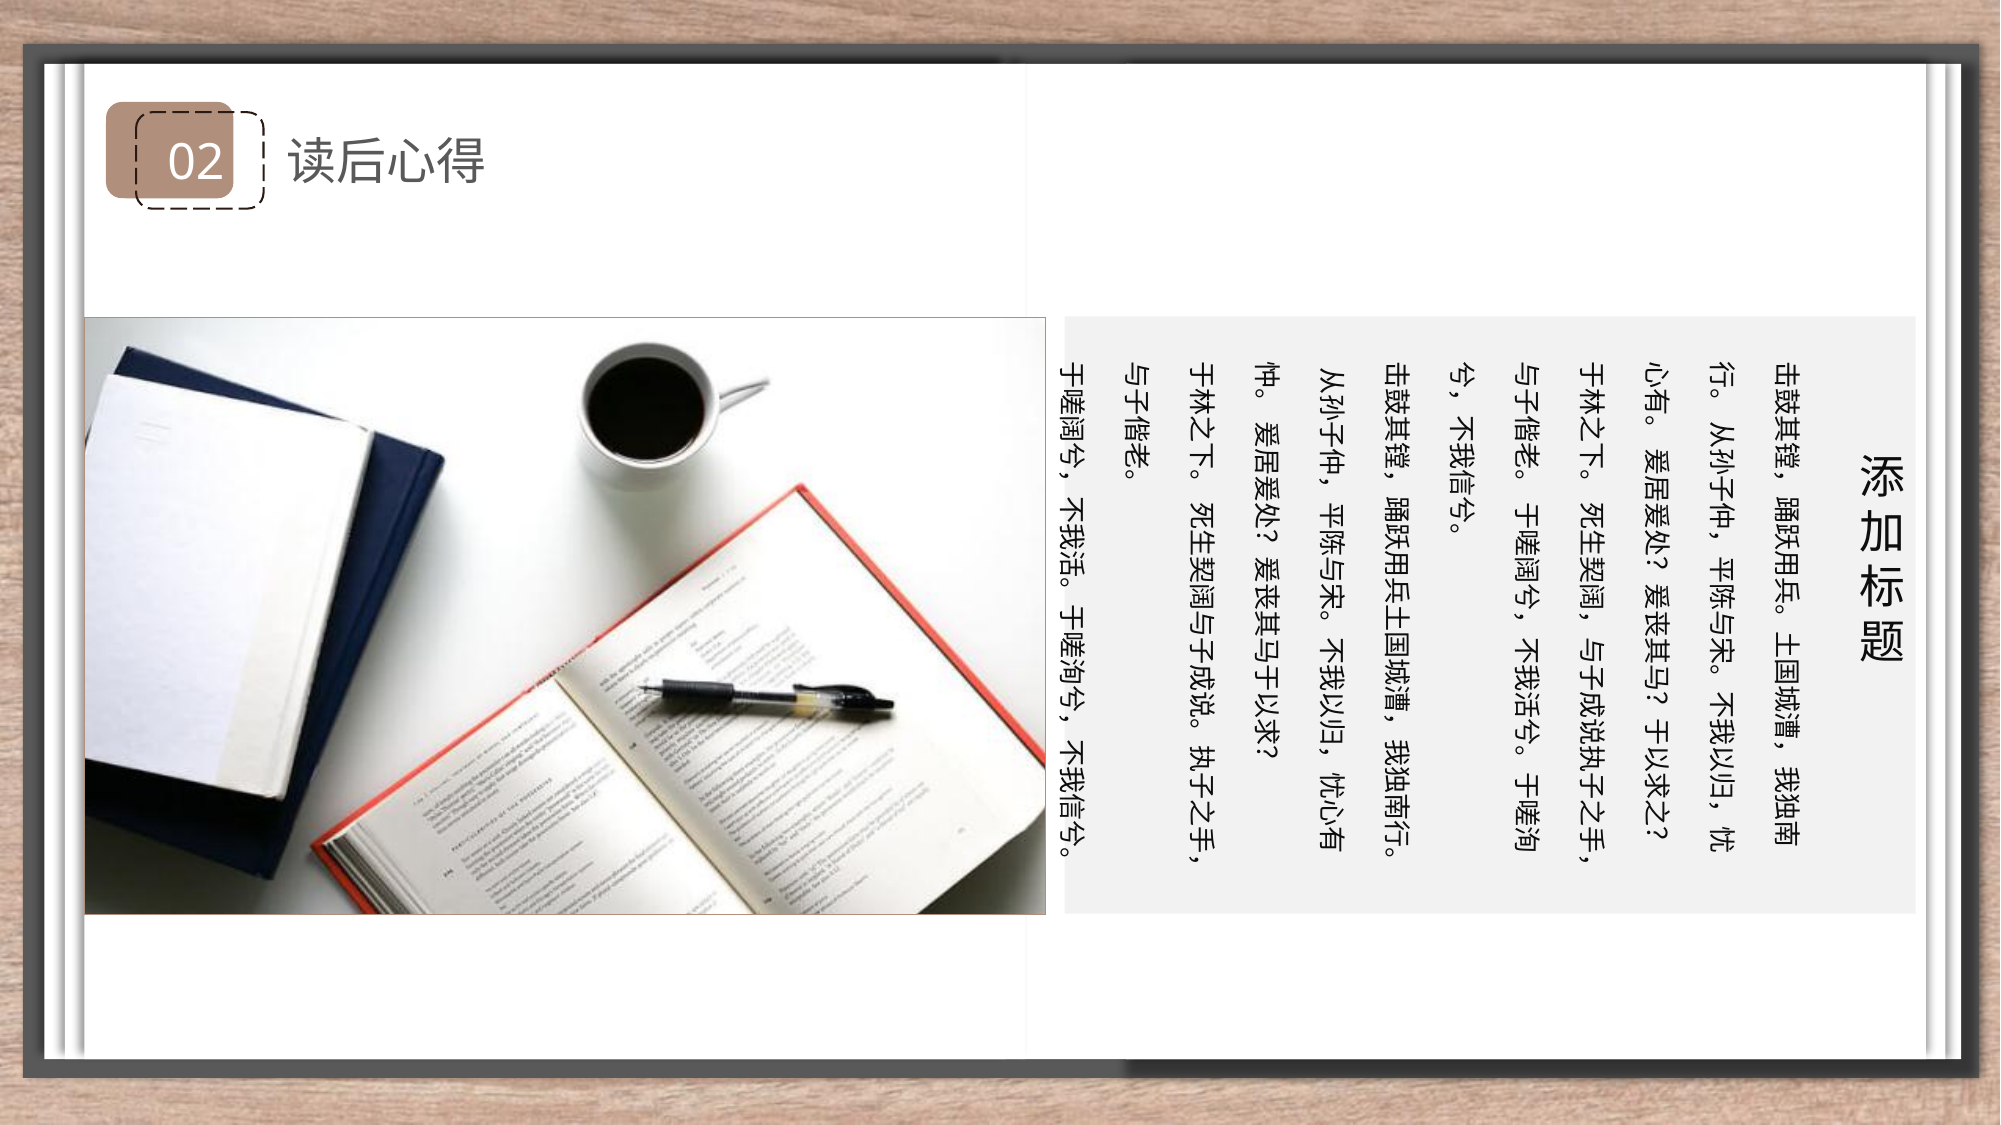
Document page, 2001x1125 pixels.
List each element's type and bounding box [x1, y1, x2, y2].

text_box [44, 63, 1962, 1060]
picture [0, 0, 2000, 1125]
text_box [105, 101, 264, 209]
text_box [960, 346, 1917, 884]
